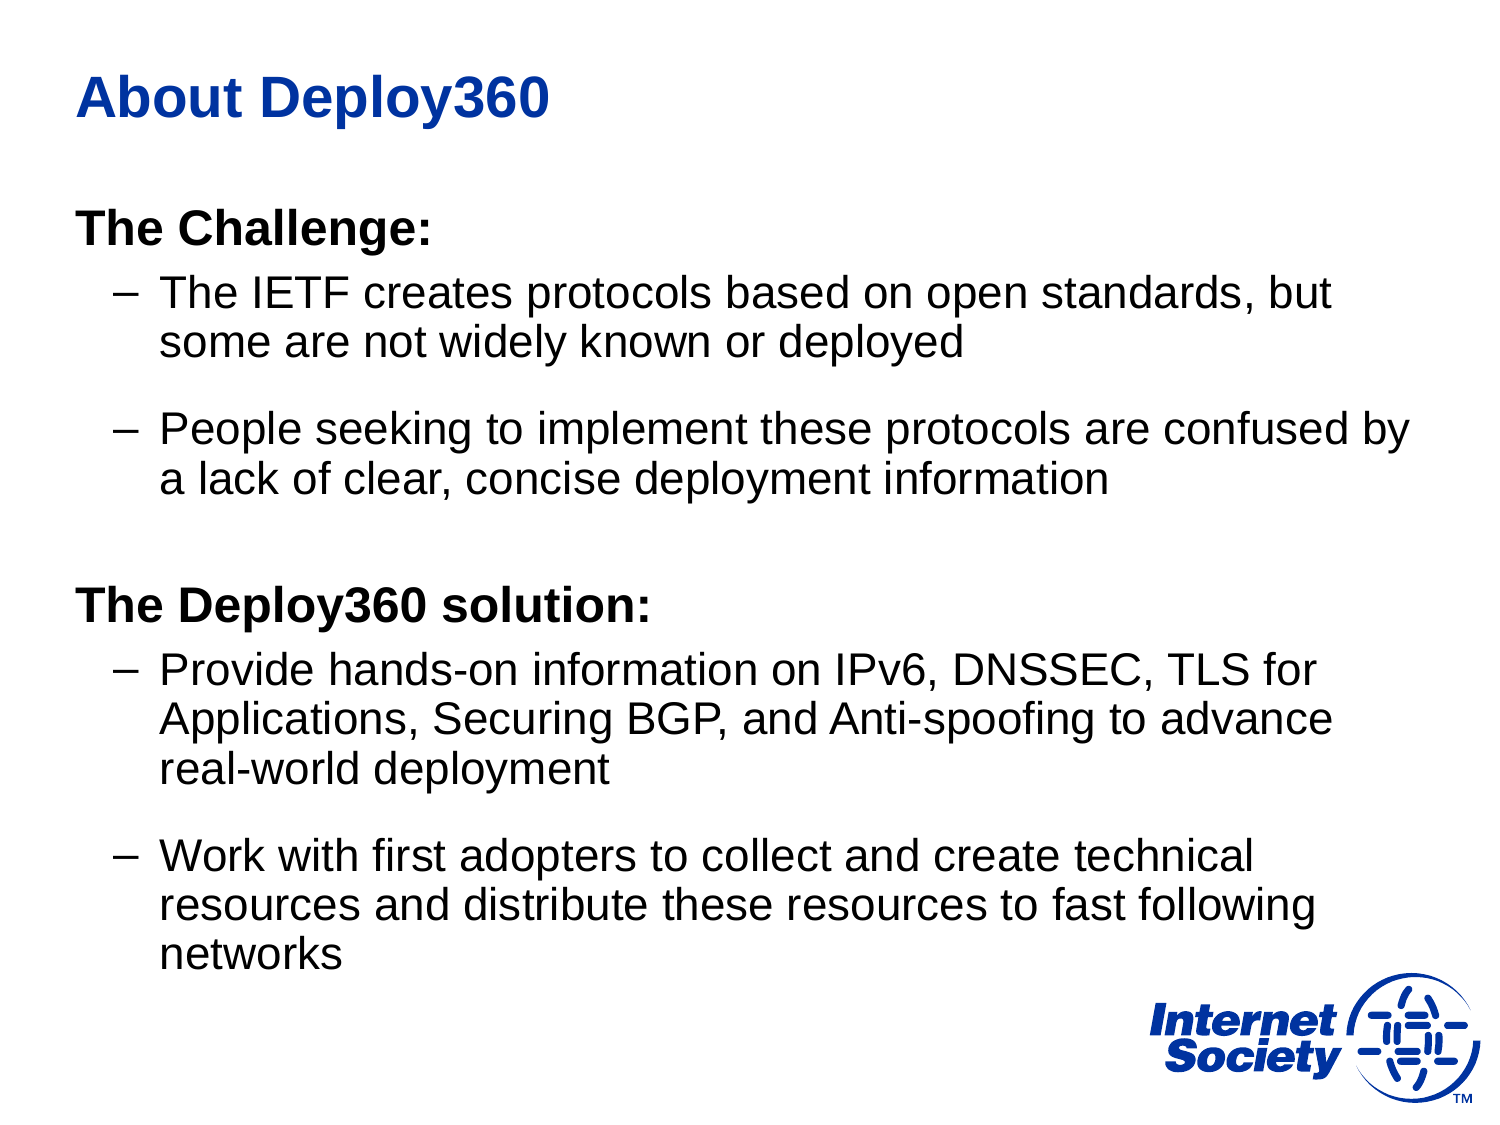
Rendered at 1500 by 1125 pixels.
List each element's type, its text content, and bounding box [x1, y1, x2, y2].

list The Challenge: The IETF creates protocols based on open standards, but some are not widely known or deployed People seeking to implement these protocols are confused by a lack of clear, concise deployment information The Deploy360 solution: Provide hands-on information on IPv6, DNSSEC, TLS for Applications, Securing BGP, and Anti-spoofing to advance real-world deployment Work with first adopters to collect and create technical resources and distribute these resources to fast following networks [37, 187, 1463, 995]
title About Deploy360 [37, 36, 1463, 187]
